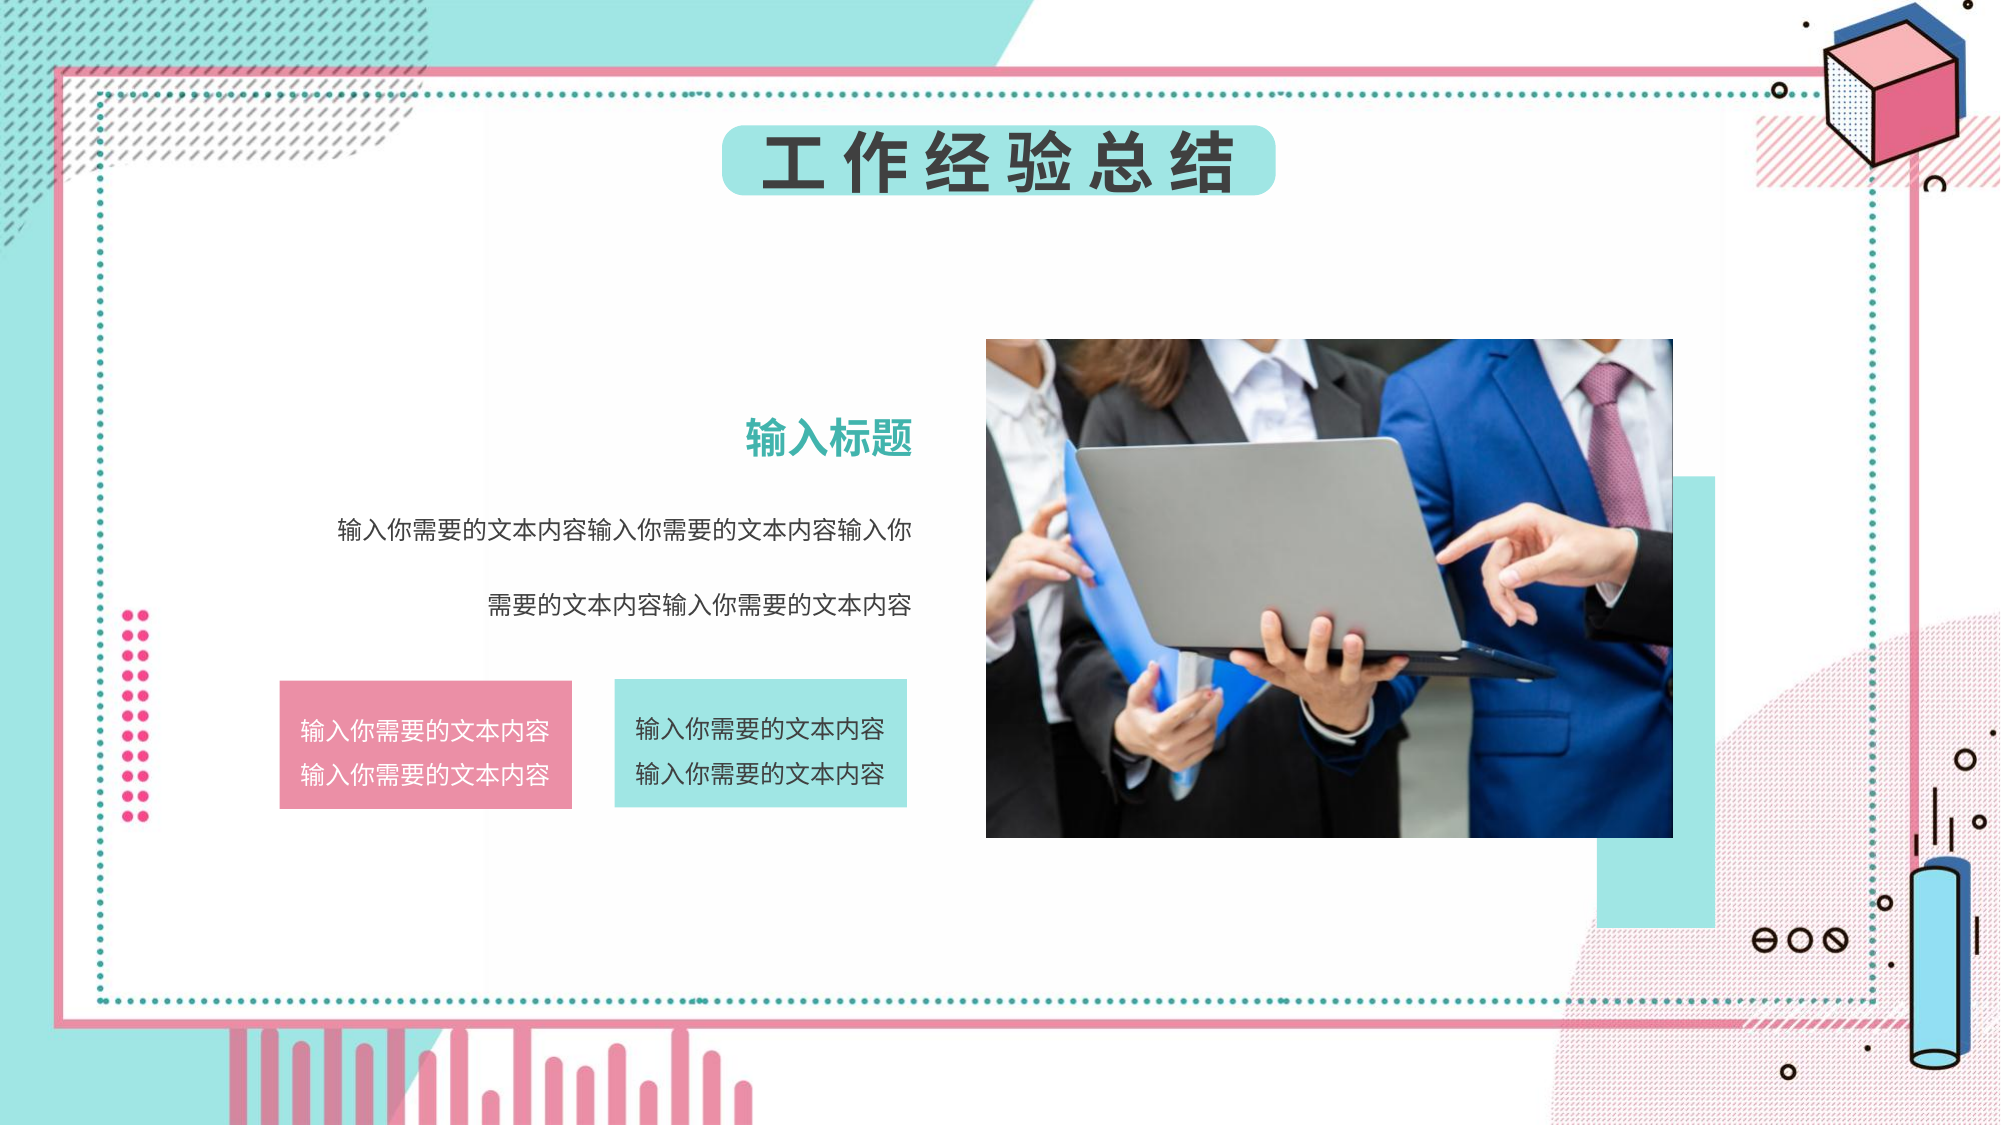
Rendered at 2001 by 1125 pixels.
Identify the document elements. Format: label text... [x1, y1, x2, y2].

text_box 输入你需要的文本内容输入你需要的文本内容 [279, 680, 573, 810]
picture [0, 0, 2001, 1125]
text_box 输入你需要的文本内容输入你需要的文本内容 [614, 678, 908, 808]
text_box [1596, 475, 1716, 929]
text_box 输入标题 [477, 398, 928, 462]
text_box 输入你需要的文本内容输入你需要的文本内容输入你需要的文本内容输入你需要的文本内容 [304, 462, 928, 663]
text_box 工 作 经 验 总 结 [721, 124, 1277, 197]
